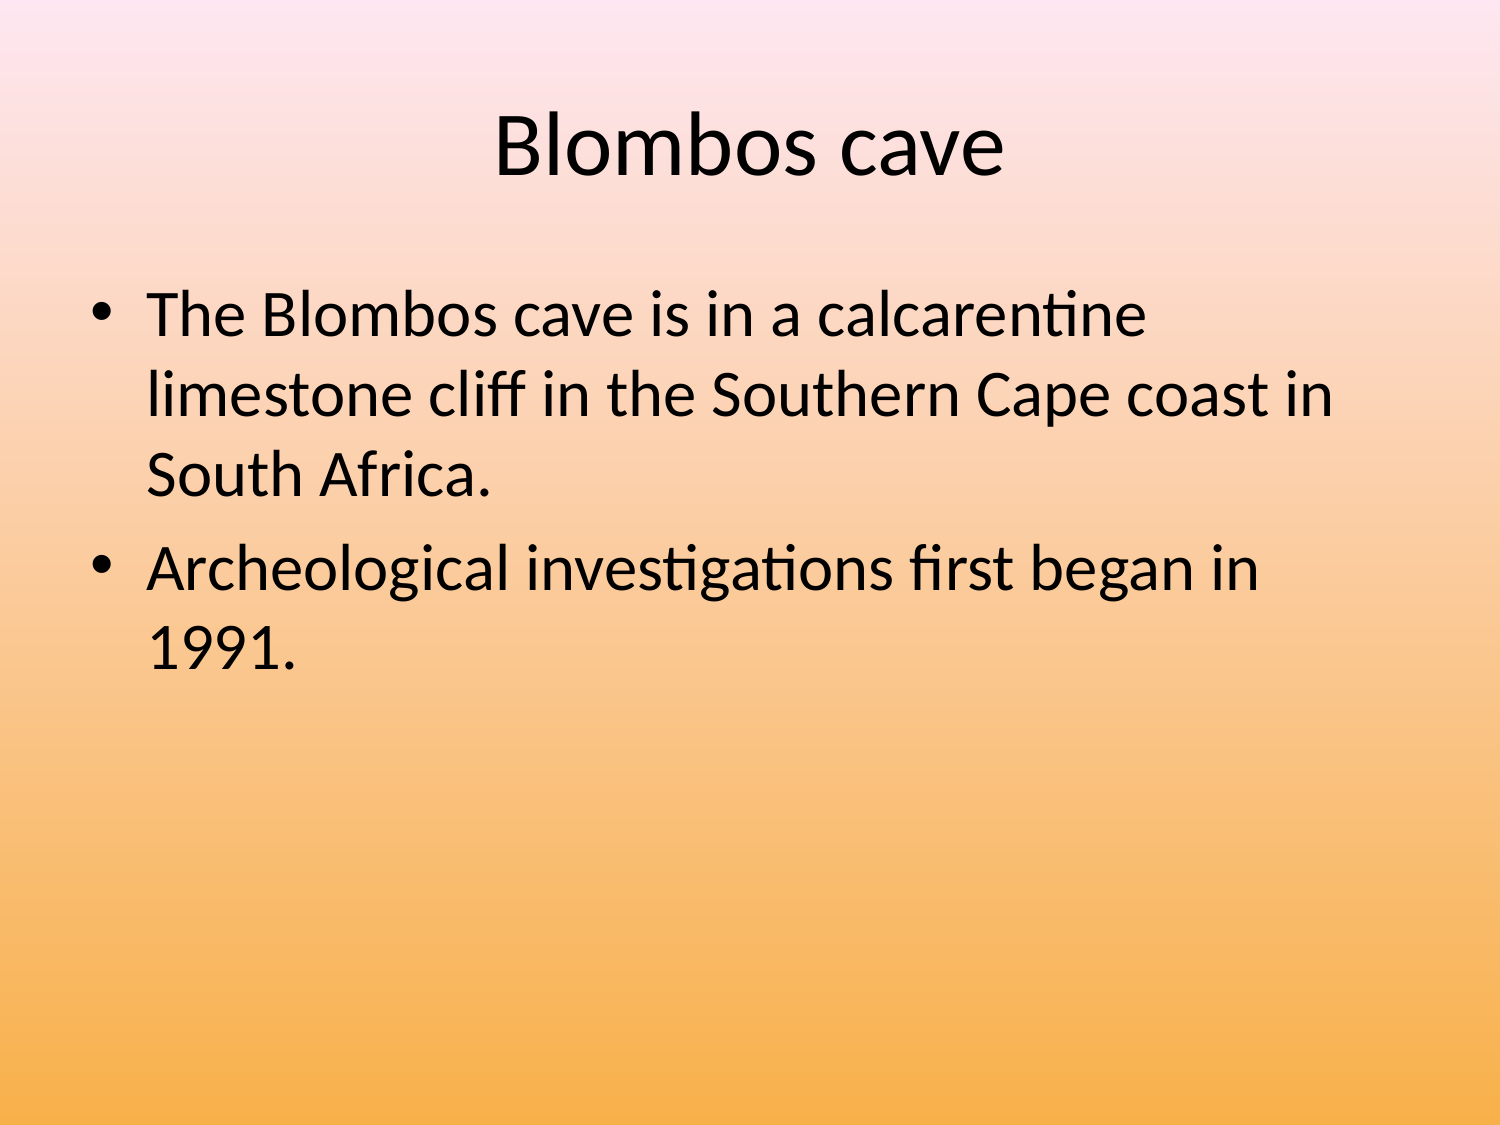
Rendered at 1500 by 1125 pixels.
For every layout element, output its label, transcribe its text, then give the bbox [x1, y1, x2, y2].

list The Blombos cave is in a calcarentine limestone cliff in the Southern Cape coast in South Africa. Archeological investigations first began in 1991. [75, 262, 1425, 1005]
title Blombos cave [75, 45, 1425, 233]
